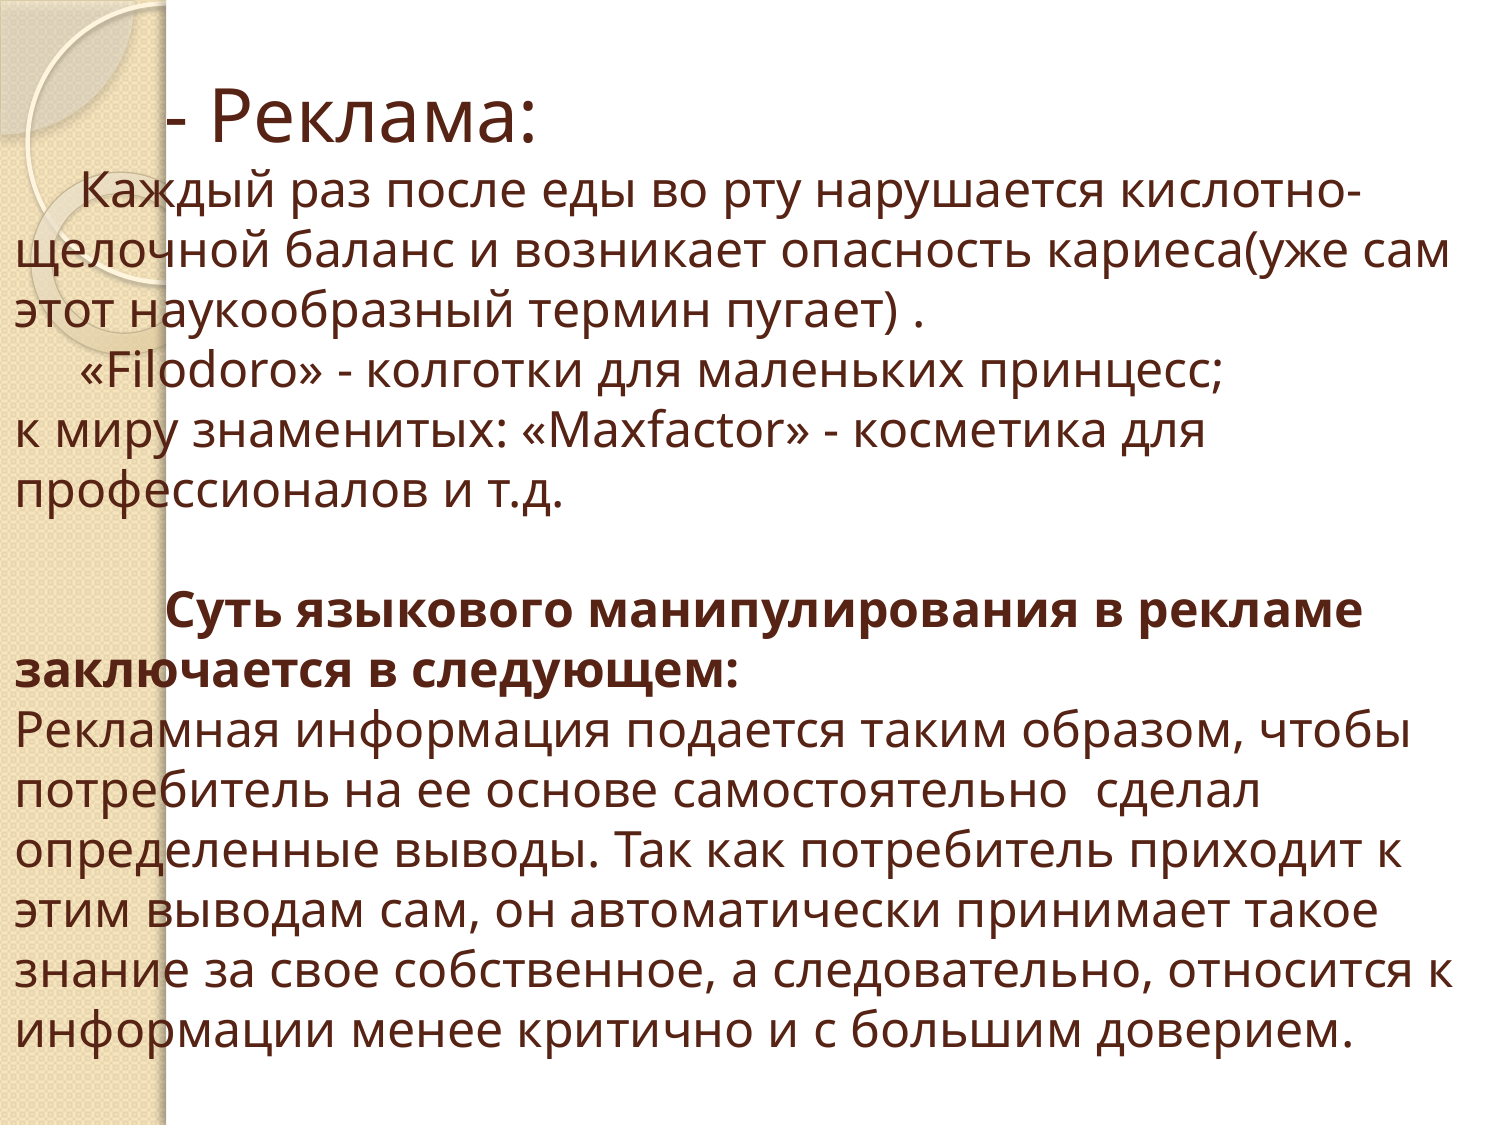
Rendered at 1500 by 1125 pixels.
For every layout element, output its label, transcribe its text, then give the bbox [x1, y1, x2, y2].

title - Реклама: Каждый раз после еды во рту нарушается кислотно-щелочной баланс и возникает опасность кариеса(уже сам этот наукообразный термин пугает) . «Filodoro» - колготки для маленьких принцесс; к миру знаменитых: «Maxfactor» - косметика для профессионалов и т.д. Суть языкового манипулирования в рекламе заключается в следующем: Рекламная информация подается таким образом, чтобы потребитель на ее основе самостоятельно сделал определенные выводы. Так как потребитель приходит к этим выводам сам, он автоматически принимает такое знание за свое собственное, а следовательно, относится к информации менее критично и с большим доверием. [0, 0, 1500, 1125]
